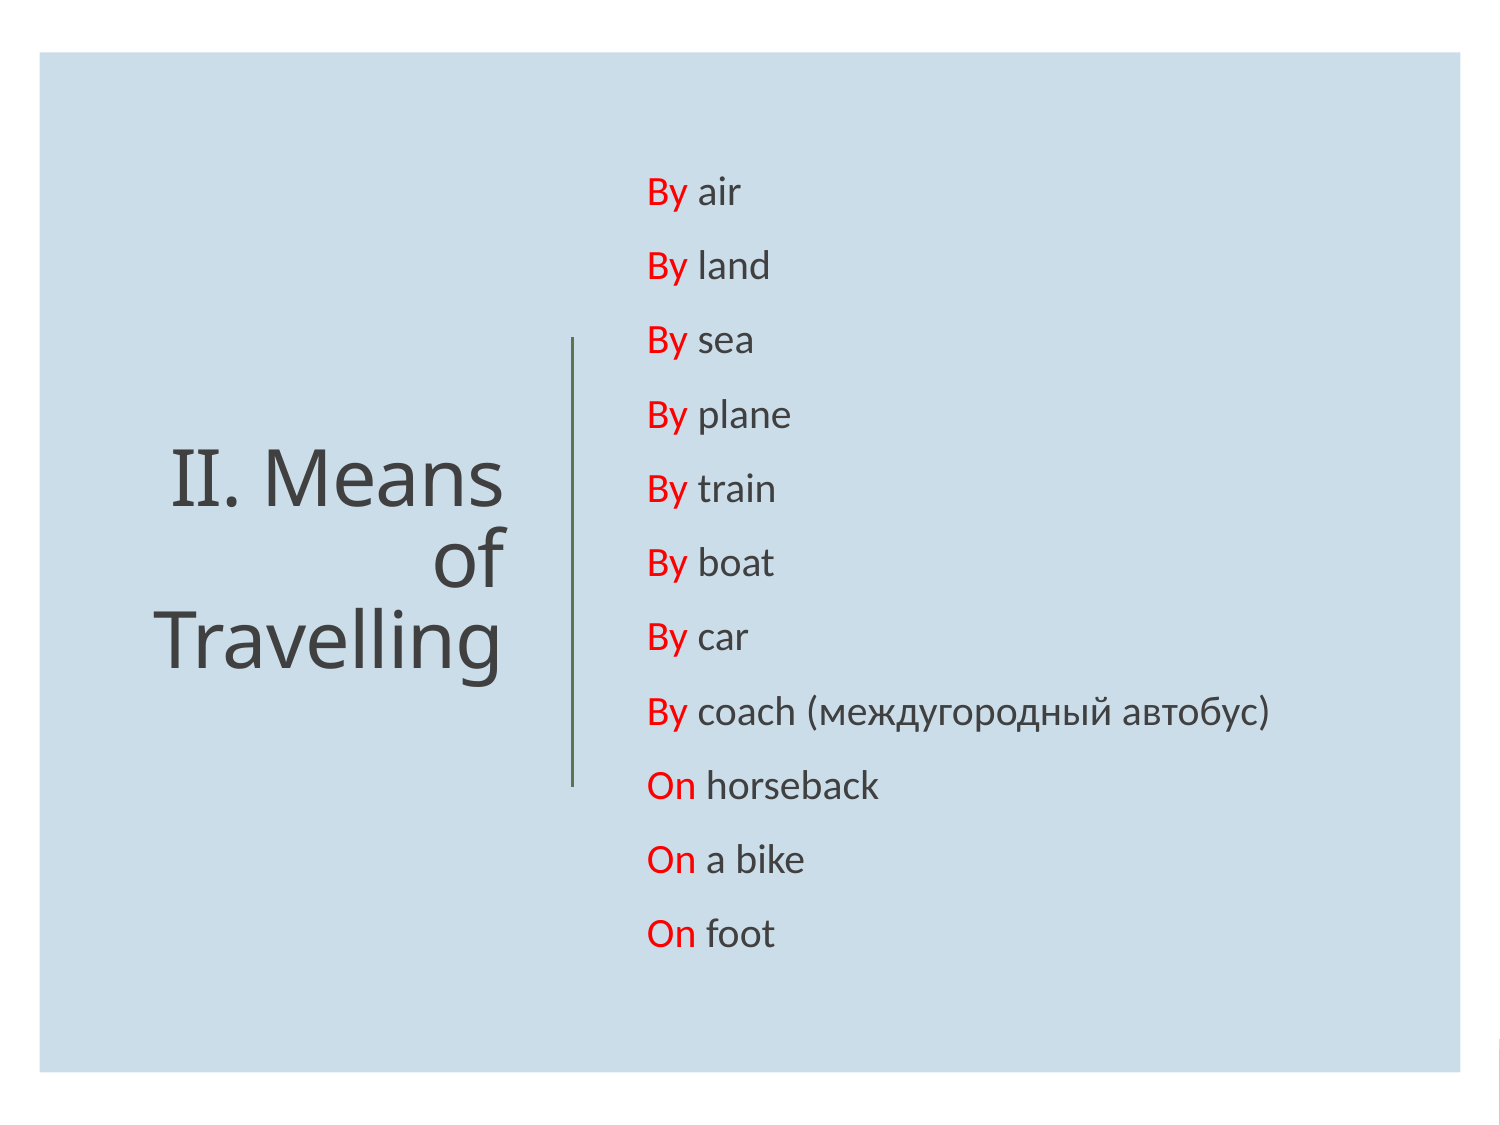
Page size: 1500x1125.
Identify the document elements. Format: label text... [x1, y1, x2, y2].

text_box [38, 51, 1462, 1074]
list By air By land By sea By plane By train By boat By car By coach (междугородный автобус) On horseback On a bike On foot [631, 158, 1387, 969]
text_box [0, 0, 1500, 1125]
title II. Means of Travelling [118, 158, 520, 969]
